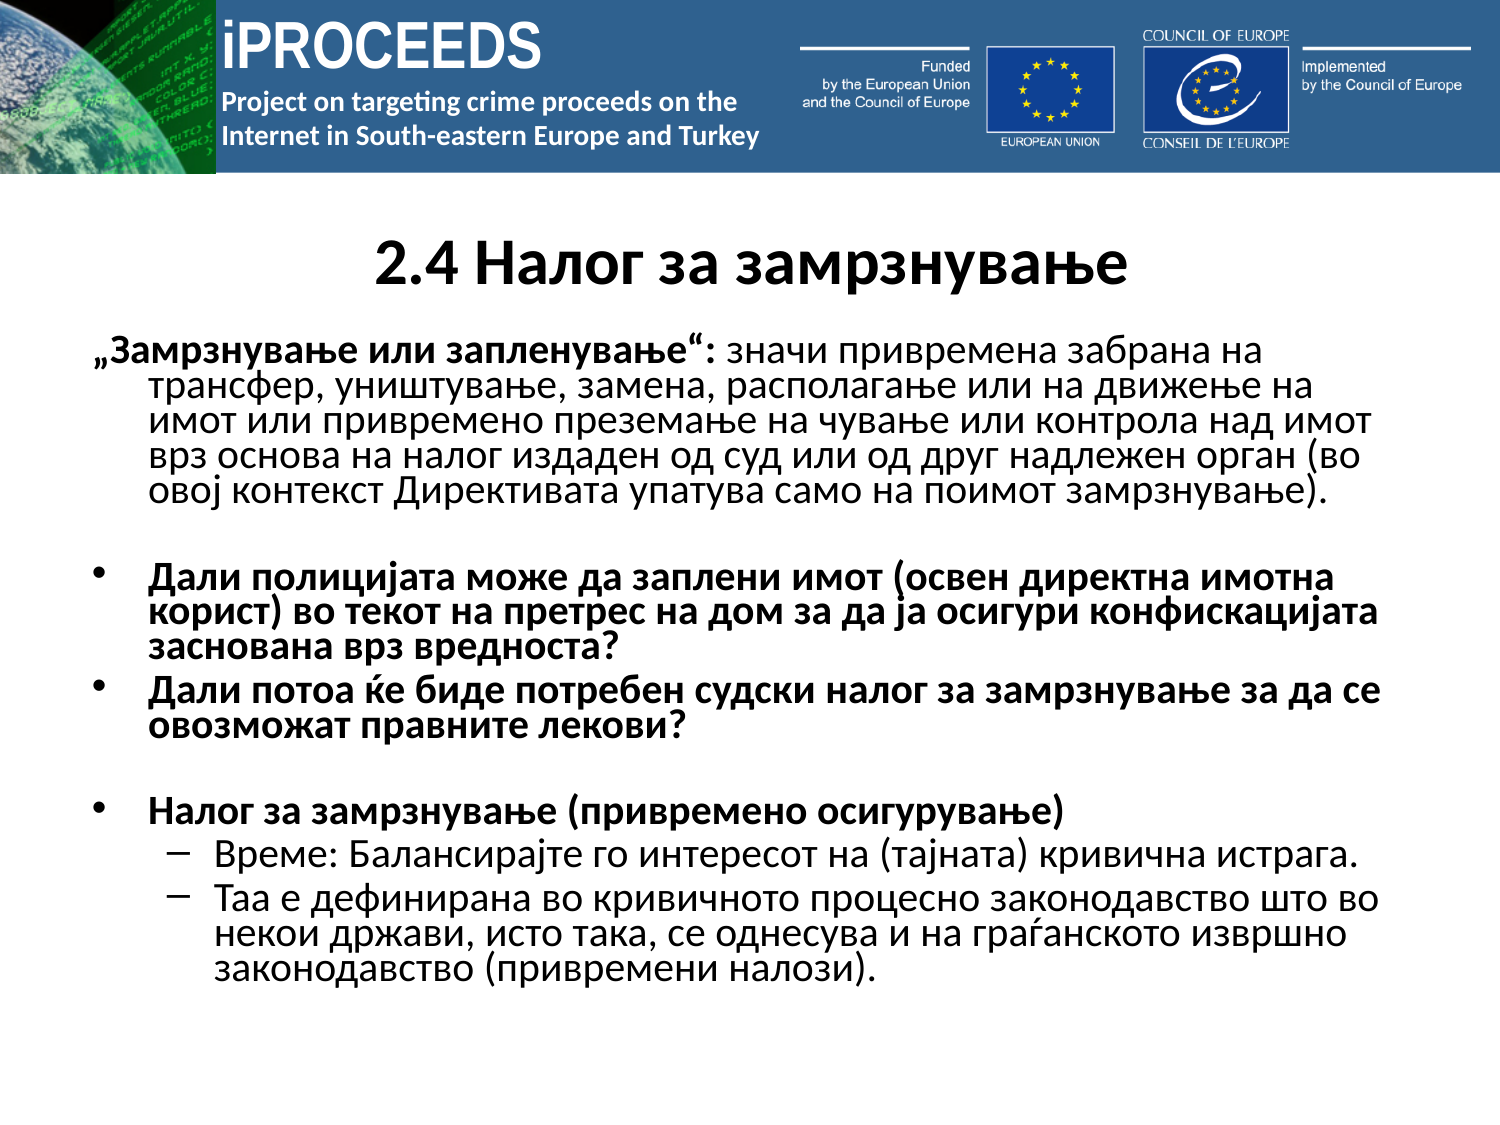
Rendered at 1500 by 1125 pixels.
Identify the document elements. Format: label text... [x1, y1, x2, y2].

title 2.4 Налог за замрзнување [76, 199, 1427, 317]
picture [800, 30, 1471, 148]
picture [0, 0, 216, 174]
list „Замрзнување или запленување“: значи привремена забрана на трансфер, уништување, замена, располагање или на движење на имот или привремено преземање на чување или контрола над имот врз основа на налог издаден од суд или од друг надлежен орган (во овој контекст Директивата упатува само на поимот замрзнување). Дали полицијата може да заплени имот (освен директна имотна корист) во текот на претрес на дом за да ја осигури конфискацијата заснована врз вредноста? Дали потоа ќе биде потребен судски налог за замрзнување за да се овозможат правните лекови? Налог за замрзнување (привремено осигурување) Време: Балансирајте го интересот на (тајната) кривична истрага. Таа е дефинирана во кривичното процесно законодавство што во некои држави, исто така, се однесува и на граѓанското извршно законодавство (привремени налози). [76, 328, 1427, 1079]
